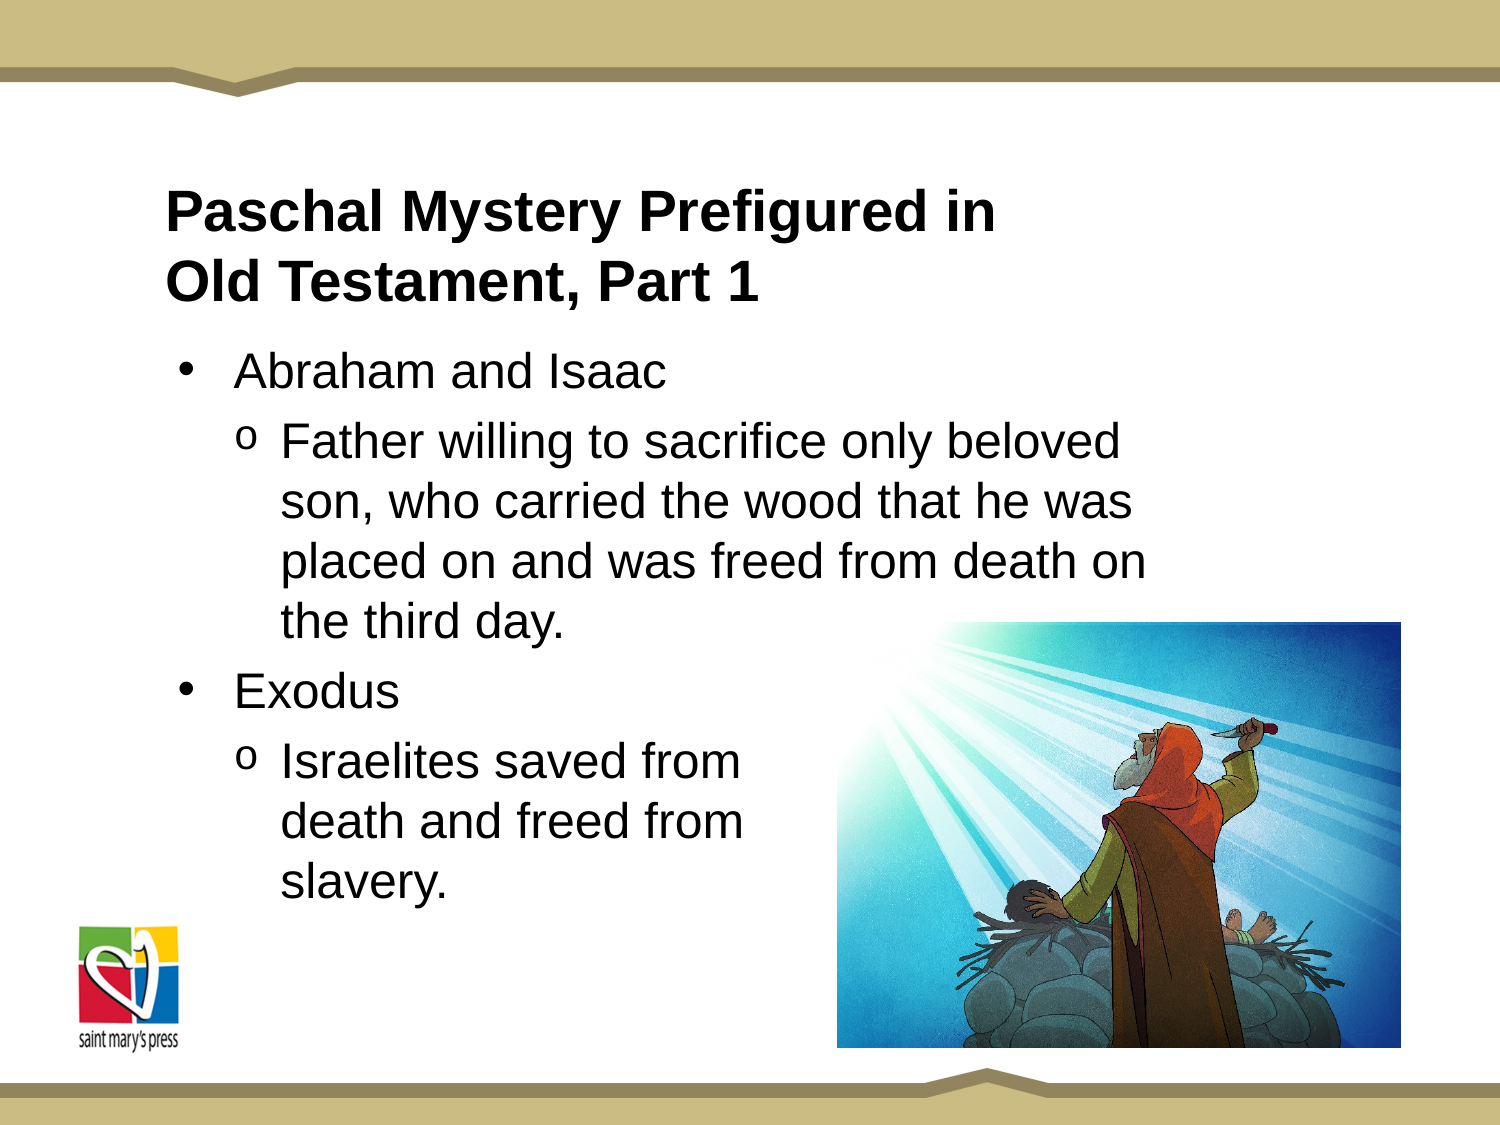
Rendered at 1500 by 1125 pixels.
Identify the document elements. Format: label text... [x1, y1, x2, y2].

title Paschal Mystery Prefigured in Old Testament, Part 1 [150, 124, 1500, 363]
list Abraham and Isaac Father willing to sacrifice only beloved son, who carried the wood that he was placed on and was freed from death on the third day. Exodus Israelites saved from death and freed from slavery. [162, 330, 1225, 1049]
picture [0, 0, 1500, 1125]
